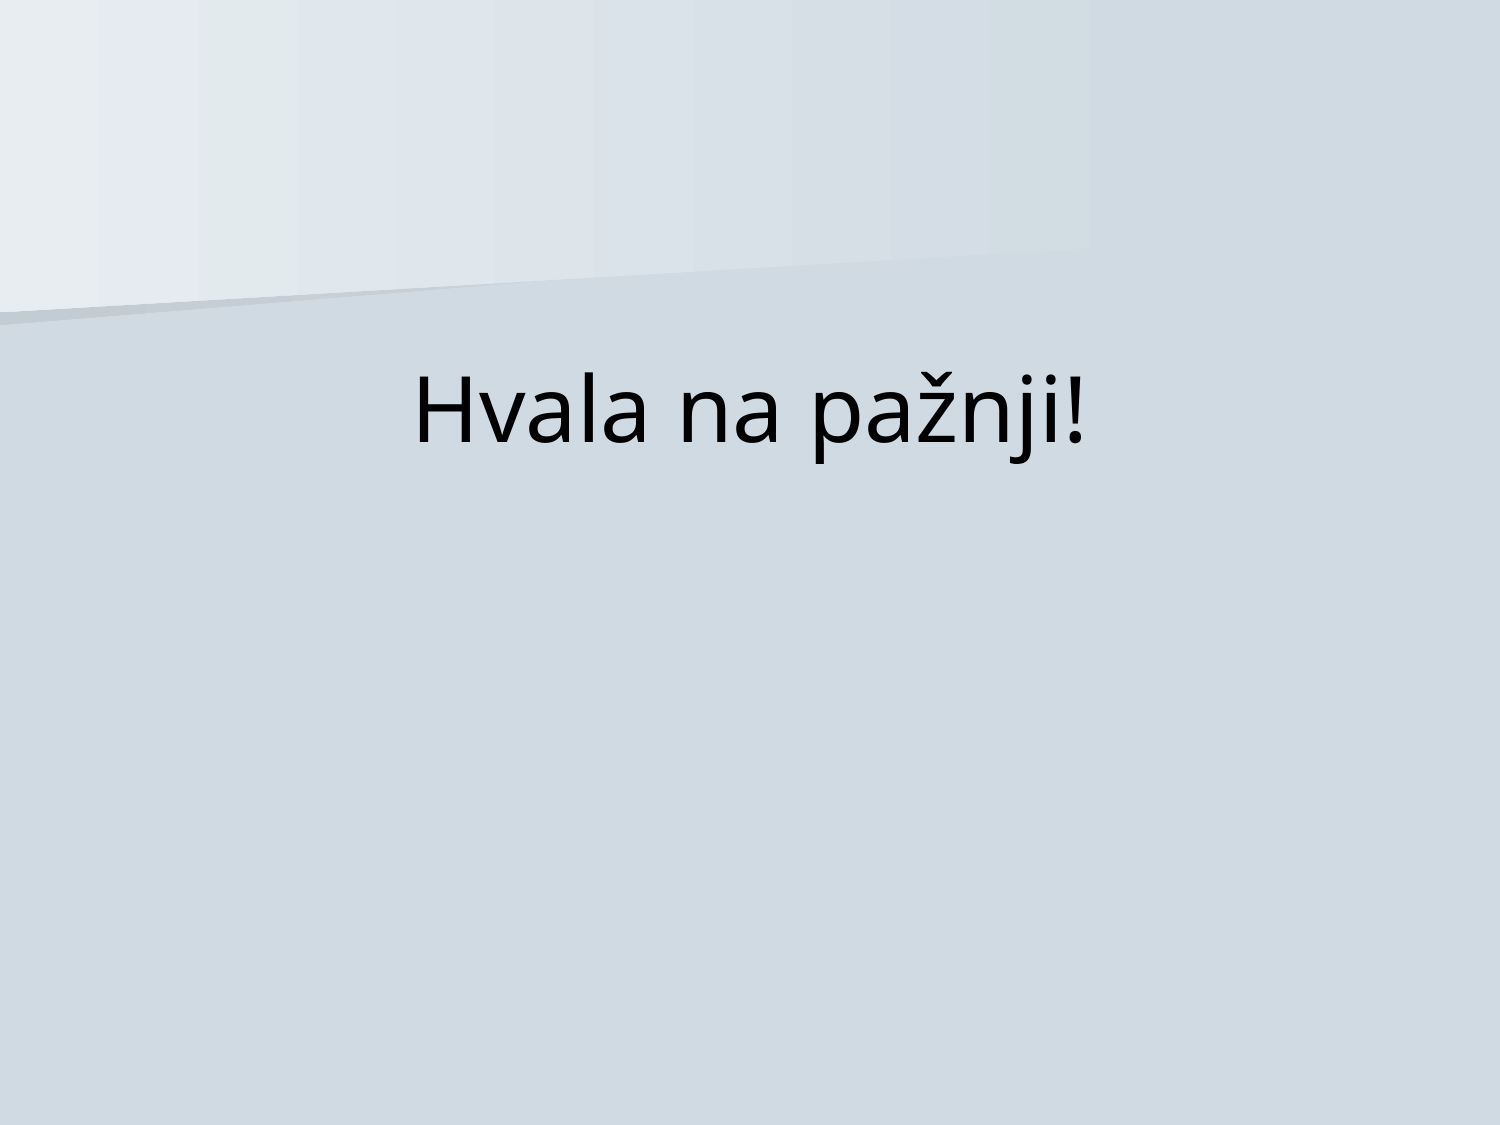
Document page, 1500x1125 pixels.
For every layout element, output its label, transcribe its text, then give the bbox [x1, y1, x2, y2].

text_box Hvala na pažnji! [74, 312, 1425, 500]
